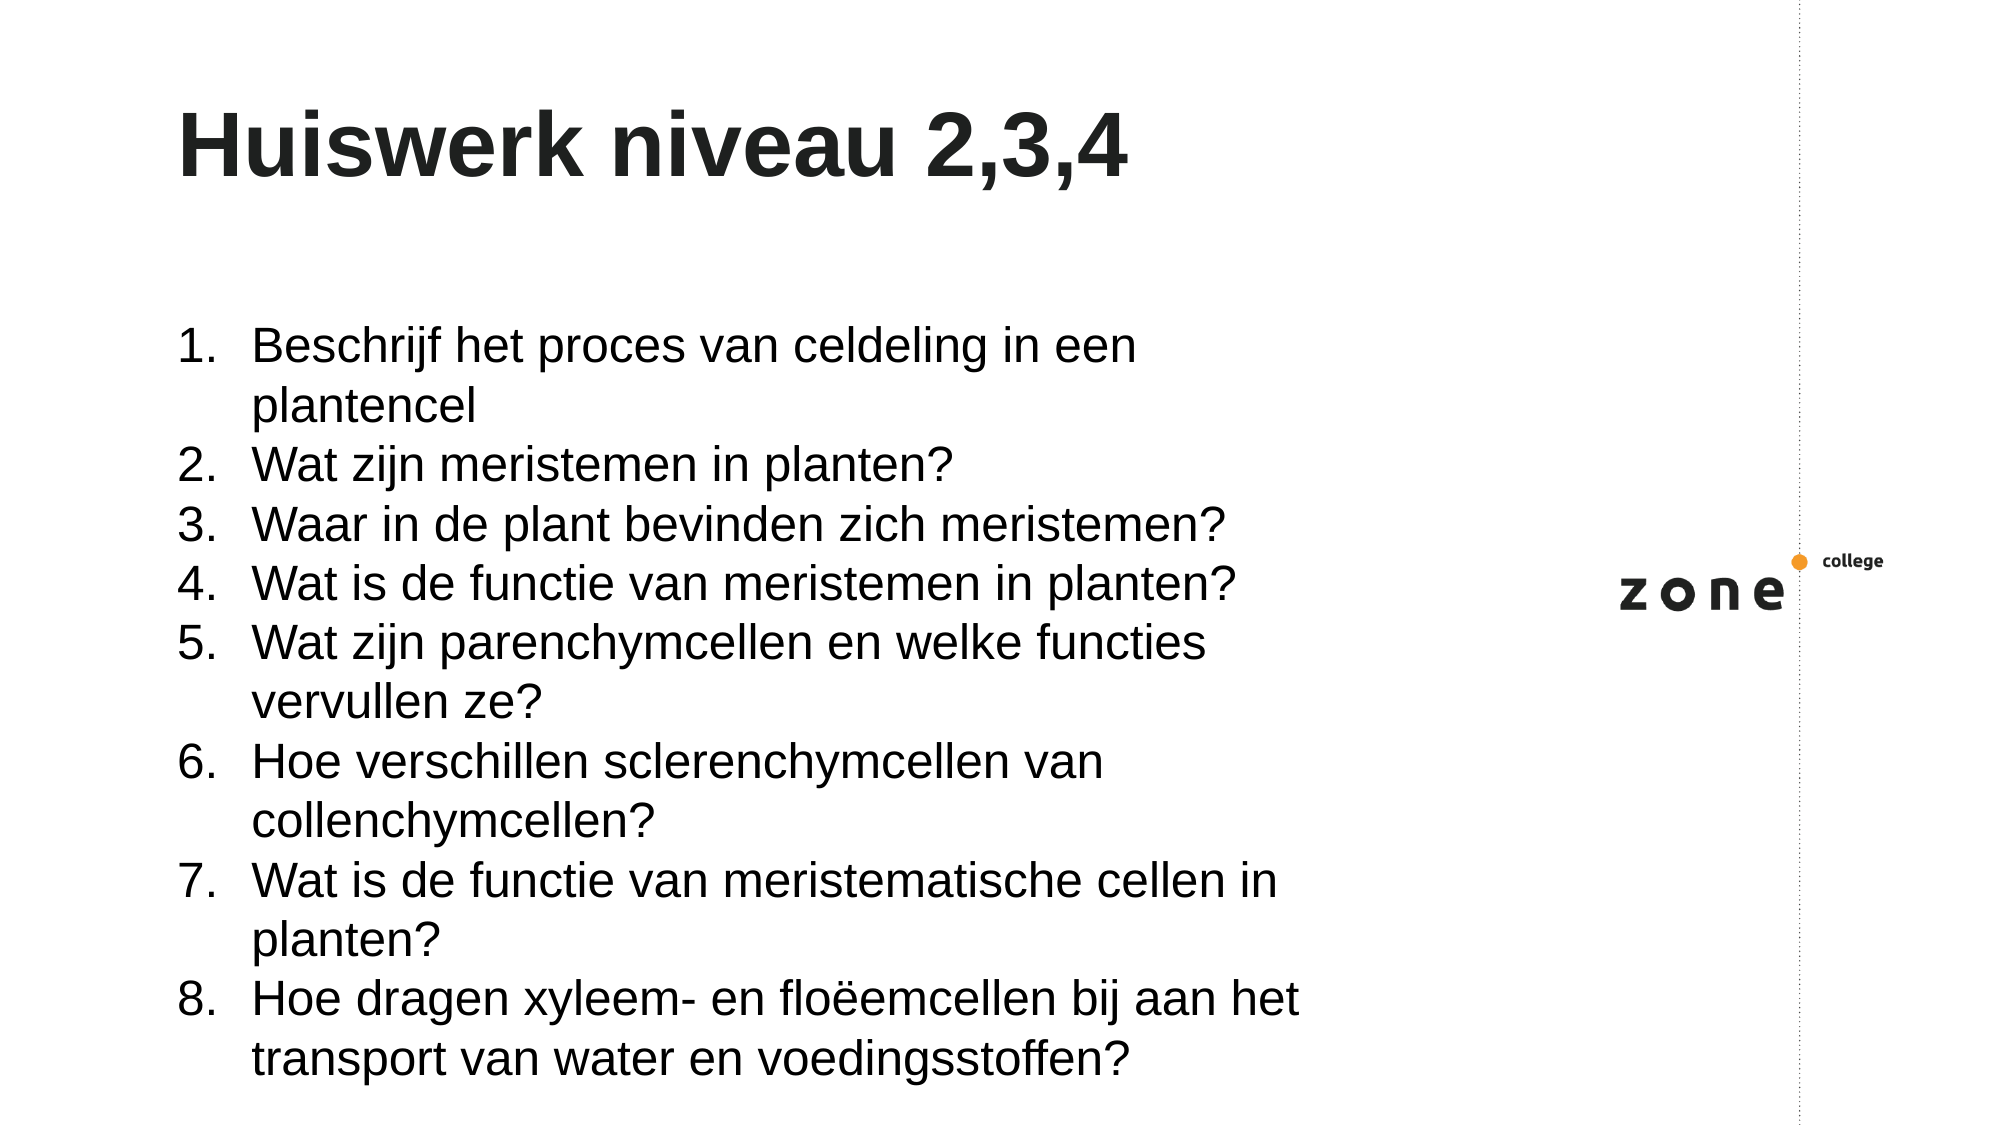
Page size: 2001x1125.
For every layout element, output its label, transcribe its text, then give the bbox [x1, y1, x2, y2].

title Huiswerk niveau 2,3,4 [177, 97, 1471, 261]
picture [1596, 0, 2001, 1125]
list Beschrijf het proces van celdeling in een plantencel Wat zijn meristemen in planten? Waar in de plant bevinden zich meristemen? Wat is de functie van meristemen in planten? Wat zijn parenchymcellen en welke functies vervullen ze? Hoe verschillen sclerenchymcellen van collenchymcellen? Wat is de functie van meristematische cellen in planten? Hoe dragen xyleem- en floëemcellen bij aan het transport van water en voedingsstoffen? [177, 313, 1347, 1091]
